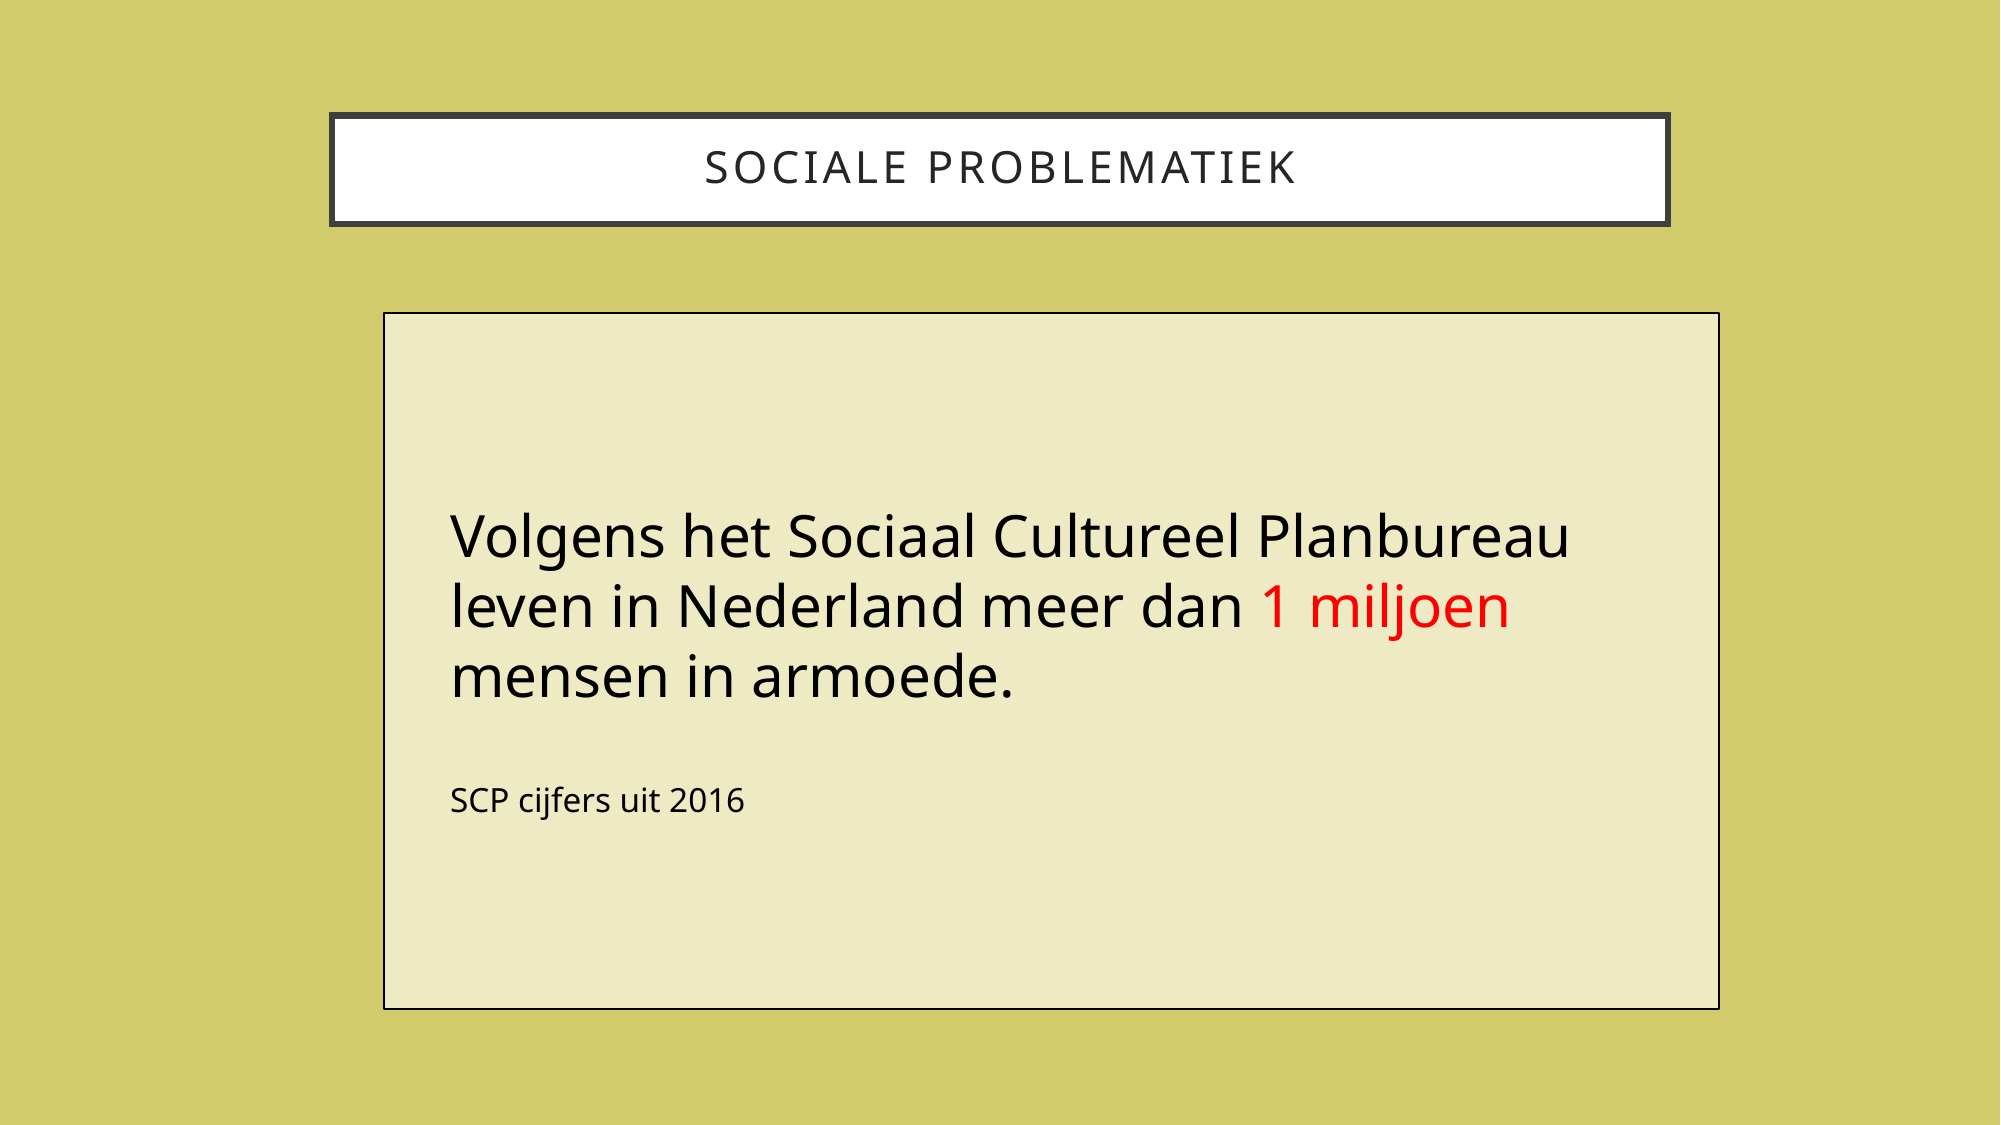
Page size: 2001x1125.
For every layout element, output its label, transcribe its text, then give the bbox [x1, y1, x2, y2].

title Sociale problematiek [329, 112, 1671, 227]
text_box Volgens het Sociaal Cultureel Planbureau leven in Nederland meer dan 1 miljoen mensen in armoede. SCP cijfers uit 2016 [435, 492, 1668, 827]
text_box [383, 312, 1720, 1010]
